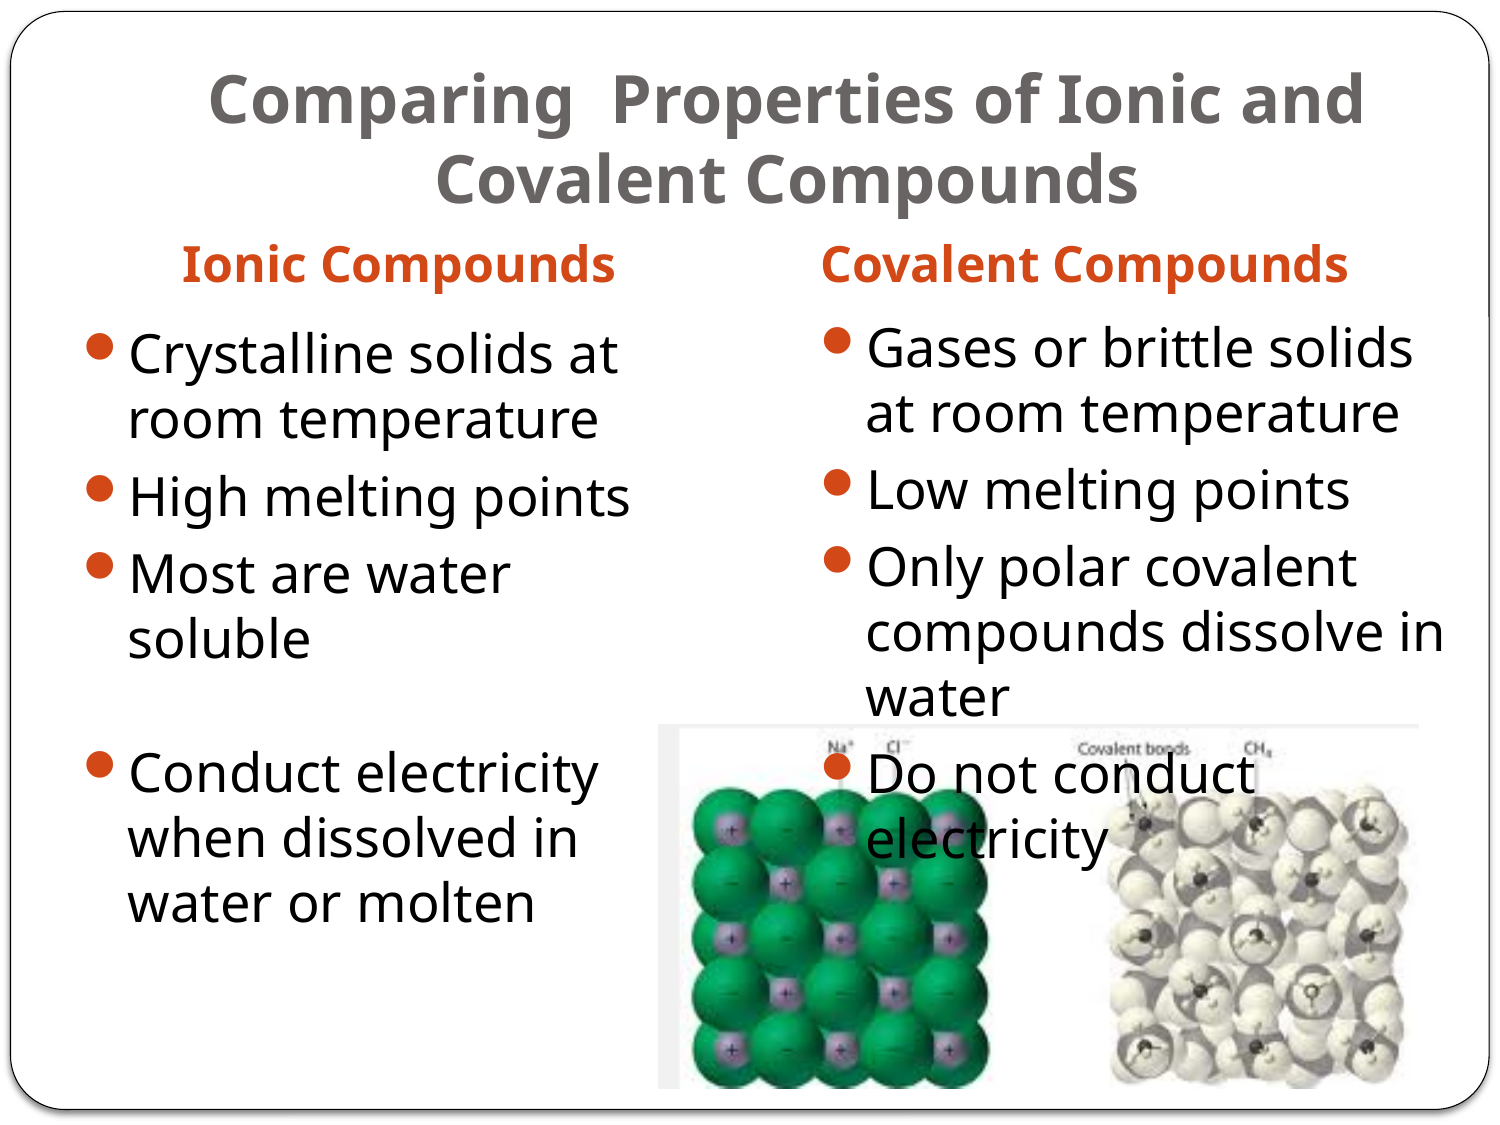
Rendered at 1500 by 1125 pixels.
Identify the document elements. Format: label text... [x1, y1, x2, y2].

list Ionic Compounds [167, 211, 781, 301]
picture [658, 724, 1419, 1090]
title Comparing Properties of Ionic and Covalent Compounds [150, 44, 1425, 233]
list Crystalline solids at room temperature High melting points Most are water soluble Conduct electricity when dissolved in water or molten [67, 312, 718, 950]
list Gases or brittle solids at room temperature Low melting points Only polar covalent compounds dissolve in water Do not conduct electricity [805, 306, 1468, 944]
list Covalent Compounds [804, 211, 1419, 301]
